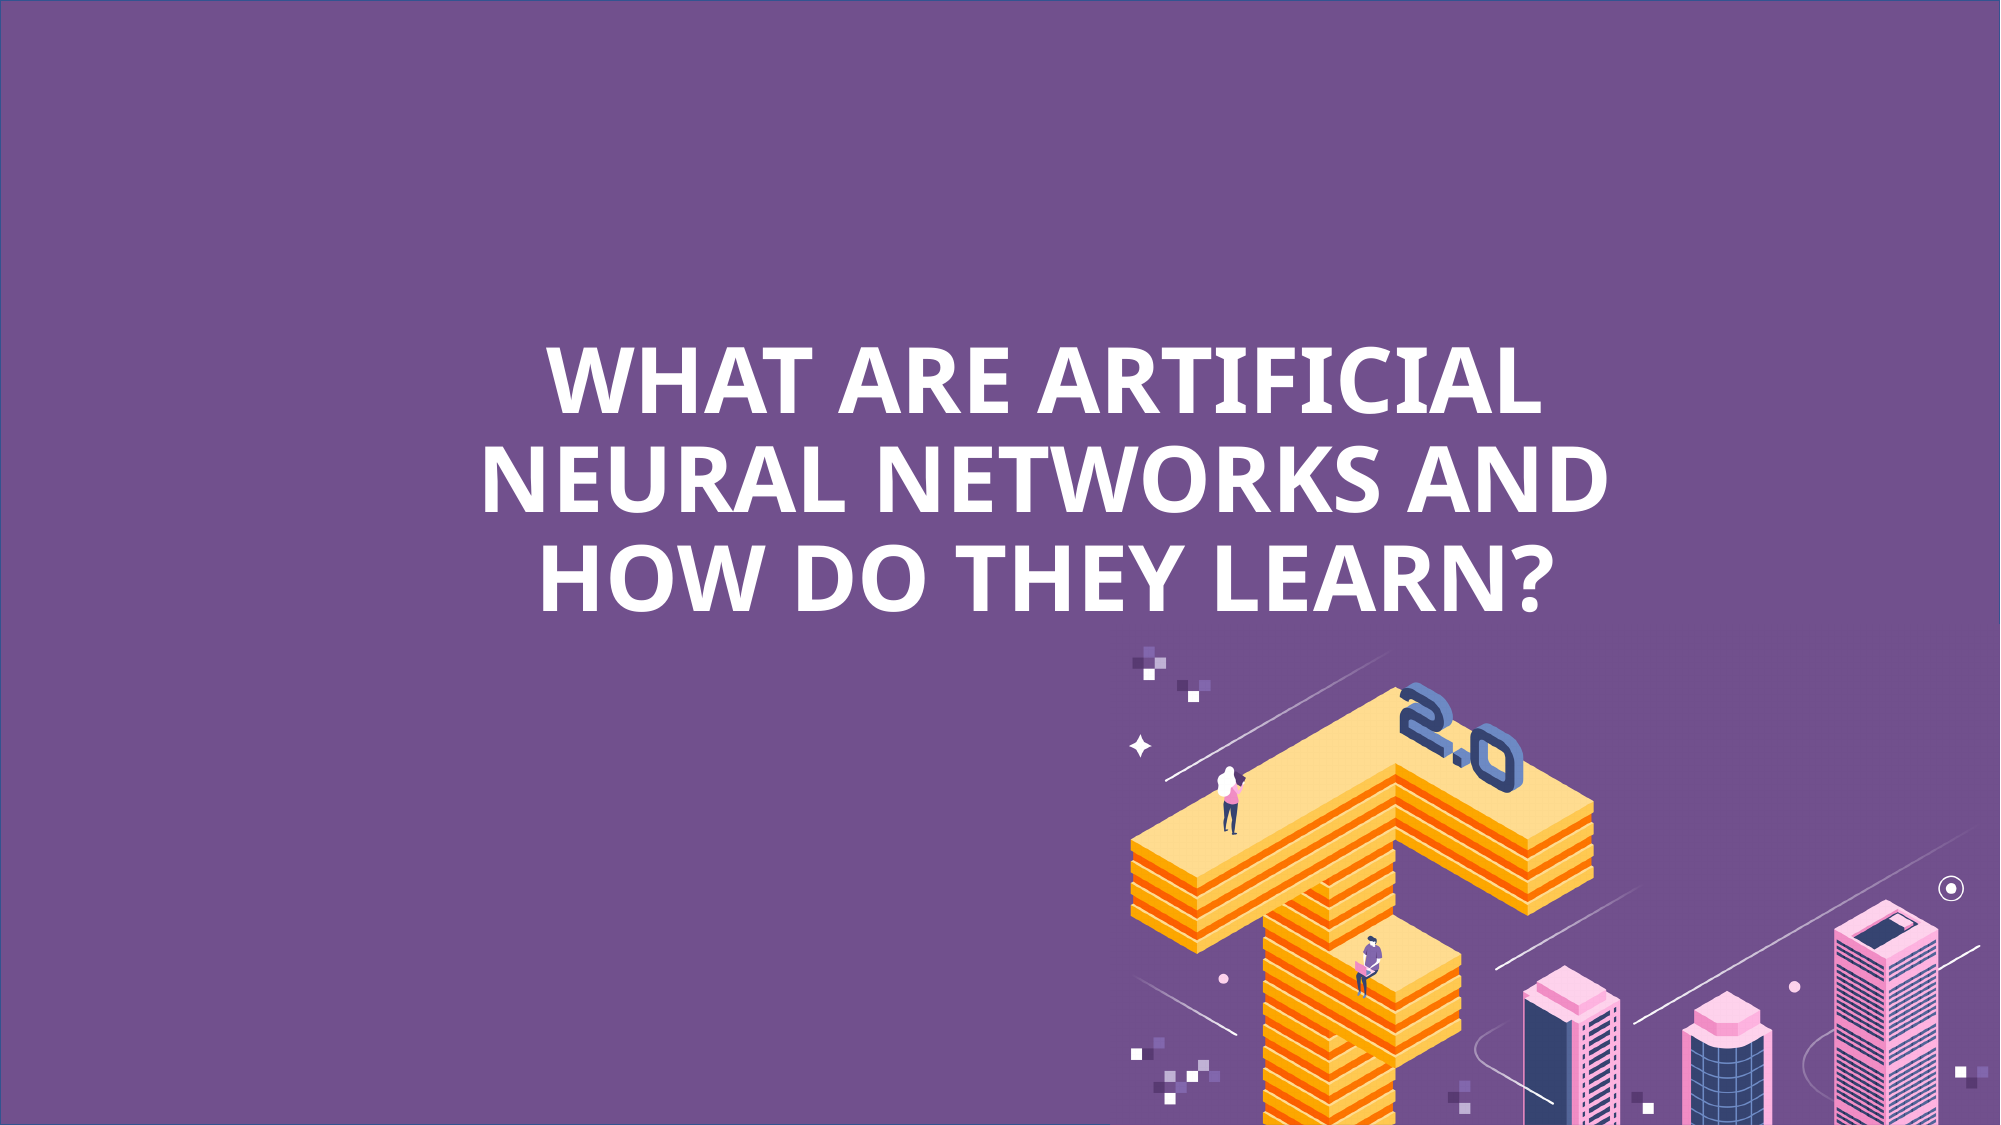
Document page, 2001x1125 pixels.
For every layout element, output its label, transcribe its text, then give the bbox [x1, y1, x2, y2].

text_box [0, 0, 2000, 1125]
picture [1110, 624, 2000, 1125]
text_box WHAT ARE ARTIFICIAL NEURAL NETWORKS AND HOW DO THEY LEARN? [362, 448, 1730, 517]
